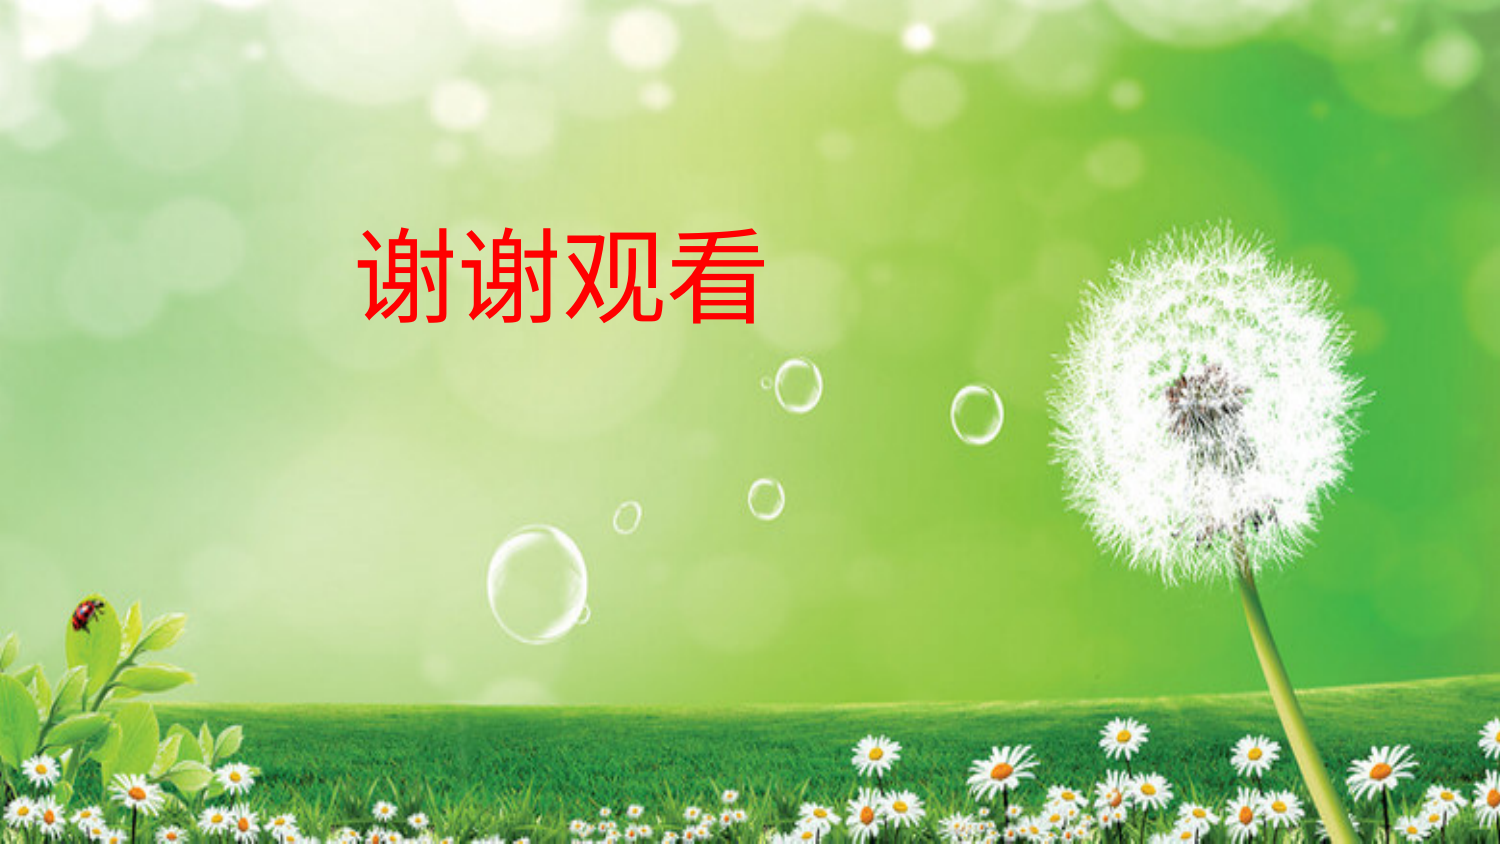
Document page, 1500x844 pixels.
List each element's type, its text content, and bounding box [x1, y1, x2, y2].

text_box 谢谢观看 [342, 205, 1021, 342]
picture [0, 0, 1500, 844]
